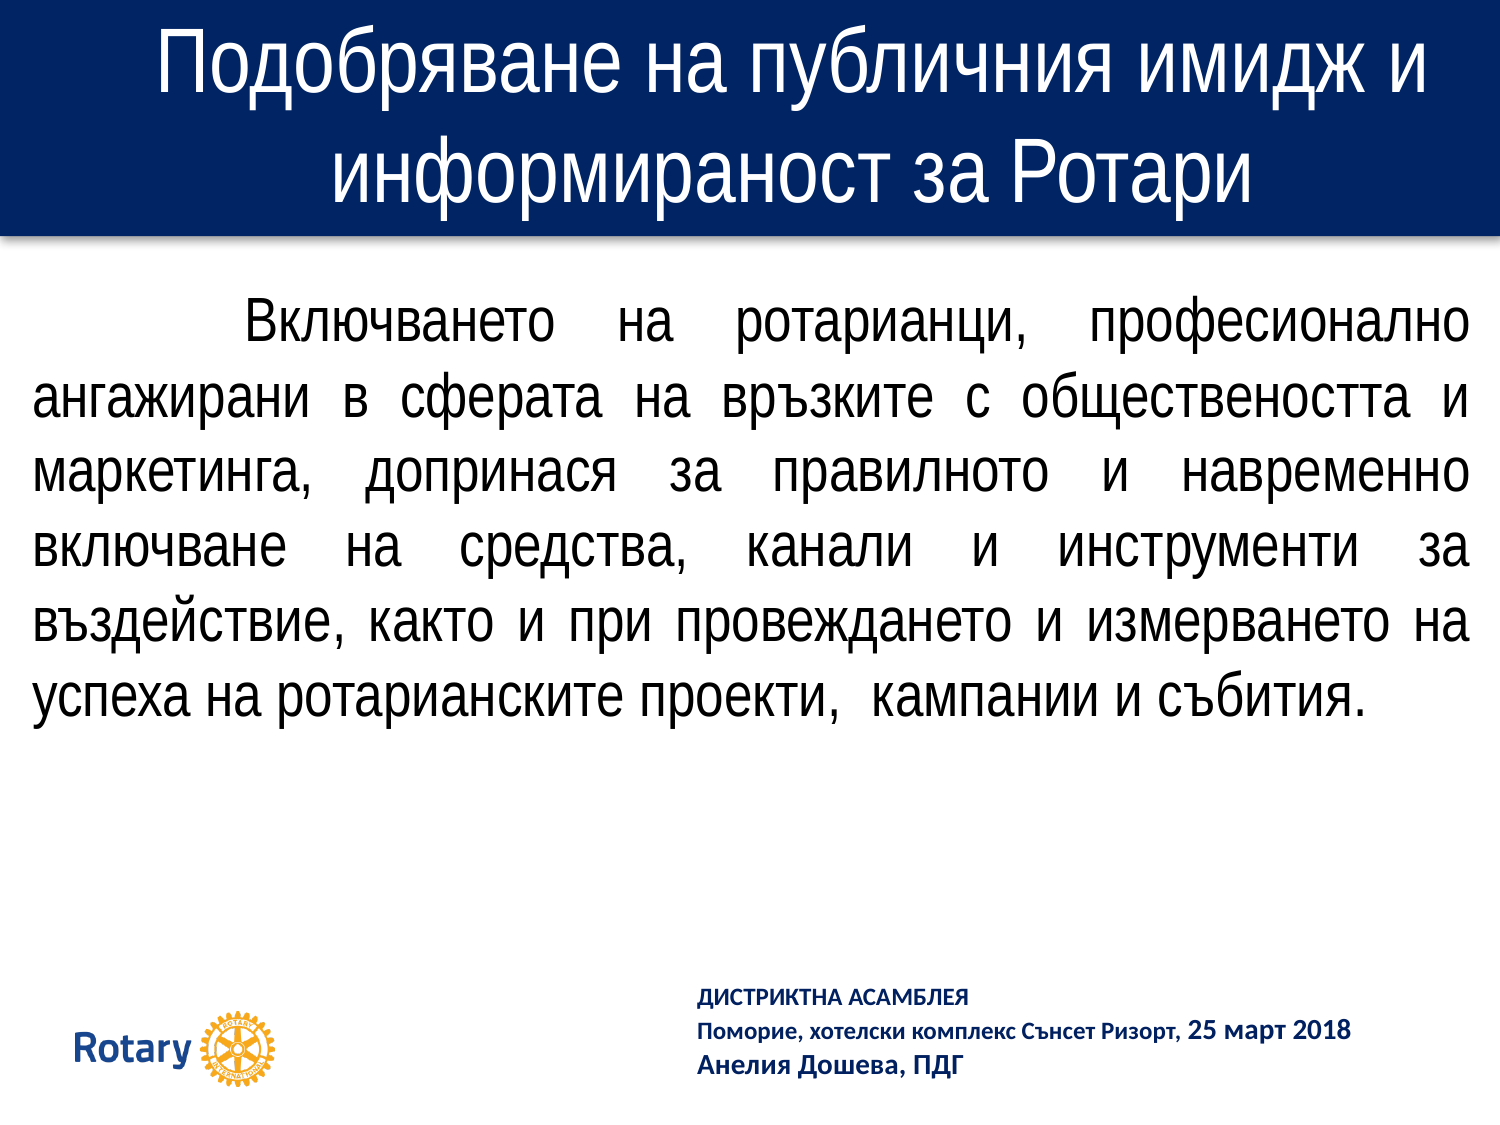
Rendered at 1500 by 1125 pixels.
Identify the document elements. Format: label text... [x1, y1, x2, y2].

text_box Включването на ротарианци, професионално ангажирани в сферата на връзките с обществеността и маркетинга, допринася за правилното и навременно включване на средства, канали и инструменти за въздействие, както и при провеждането и измерването на успеха на ротарианските проекти, кампании и събития. [17, 267, 1488, 737]
picture [74, 1011, 275, 1087]
text_box ДИСТРИКТНА АСАМБЛЕЯ Поморие, хотелски комплекс Сънсет Ризорт, 25 март 2018 Анелия Дошева, ПДГ [682, 973, 1488, 1088]
text_box Подобряване на публичния имидж и информираност за Ротари [0, 0, 1500, 237]
